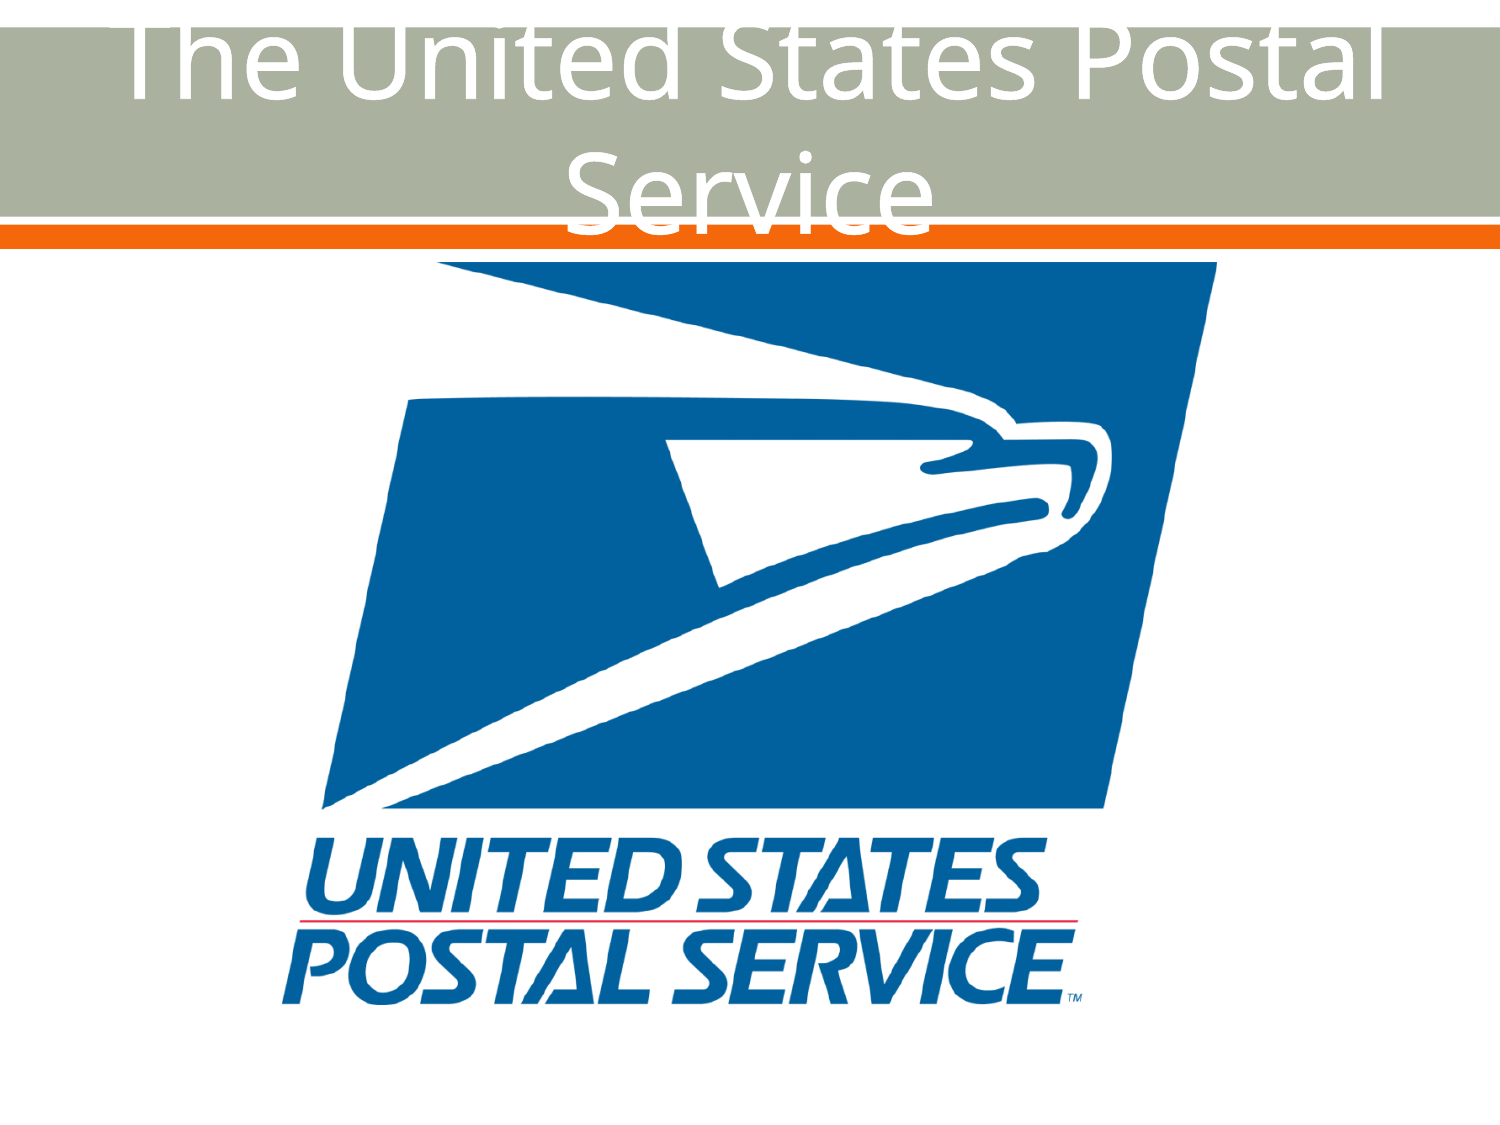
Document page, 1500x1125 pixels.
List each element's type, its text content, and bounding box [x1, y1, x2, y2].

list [282, 262, 1218, 1006]
title The United States Postal Service [75, 29, 1425, 213]
